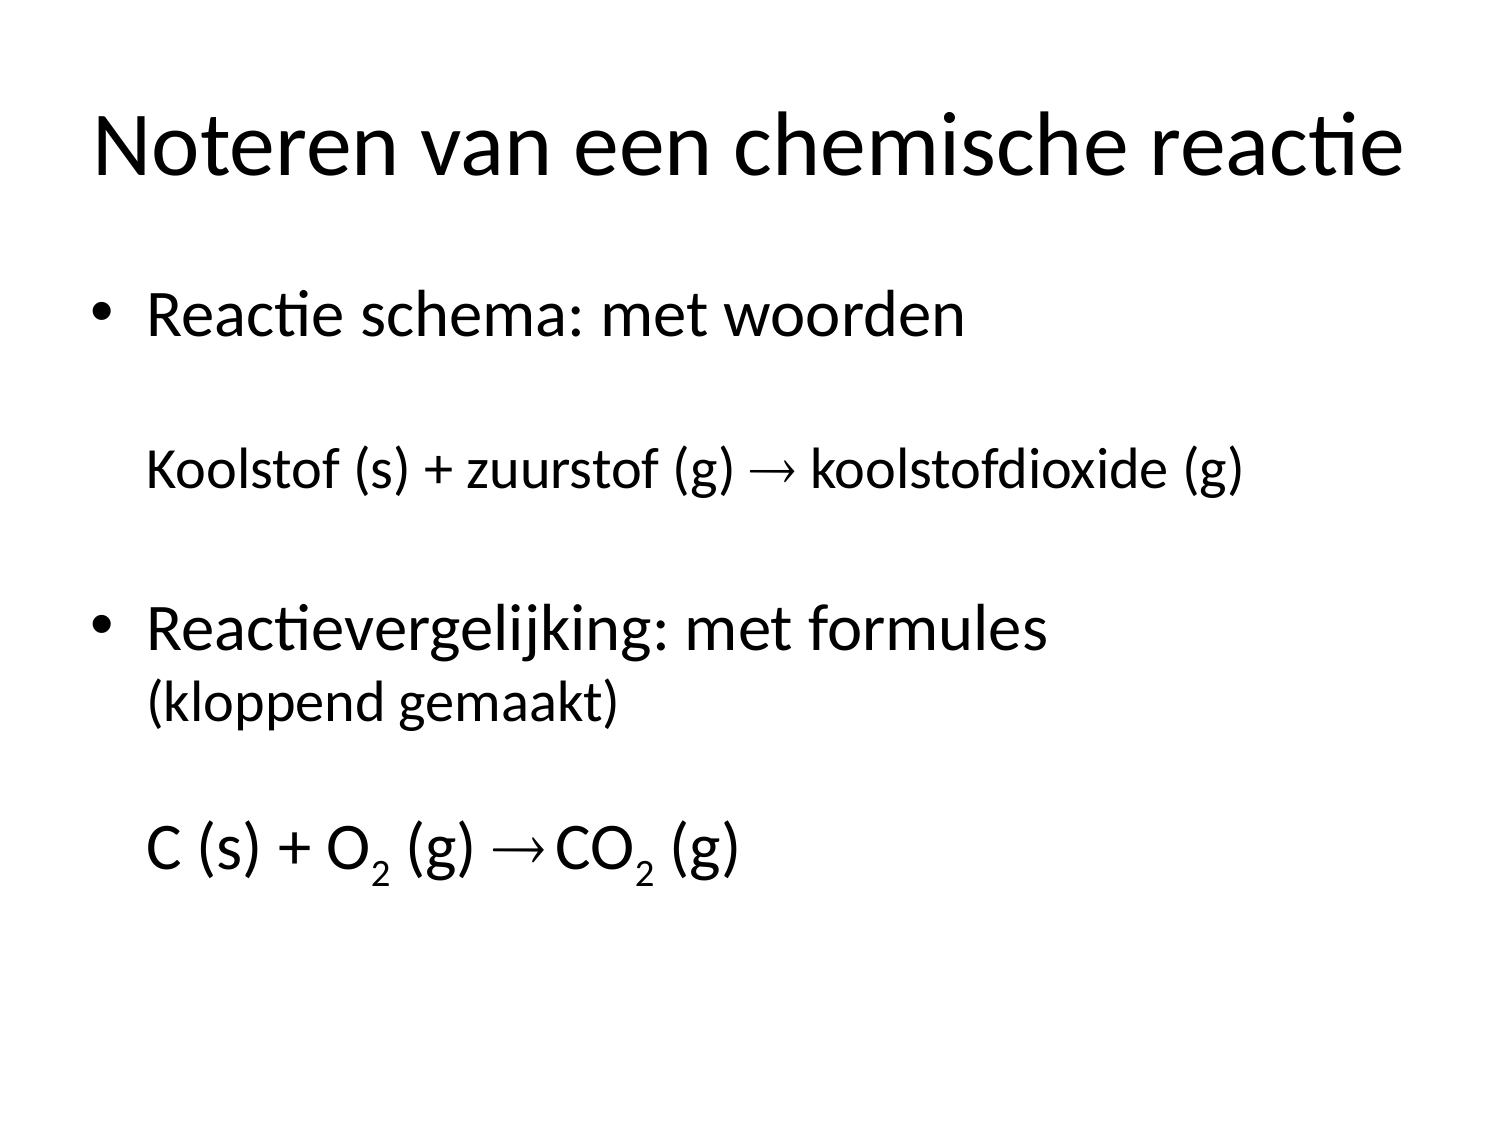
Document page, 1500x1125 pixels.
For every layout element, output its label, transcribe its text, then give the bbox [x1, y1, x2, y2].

list Reactie schema: met woorden Koolstof (s) + zuurstof (g)  koolstofdioxide (g) Reactievergelijking: met formules (kloppend gemaakt) C (s) + O2 (g)  CO2 (g) [75, 262, 1425, 1005]
title Noteren van een chemische reactie [75, 45, 1425, 233]
